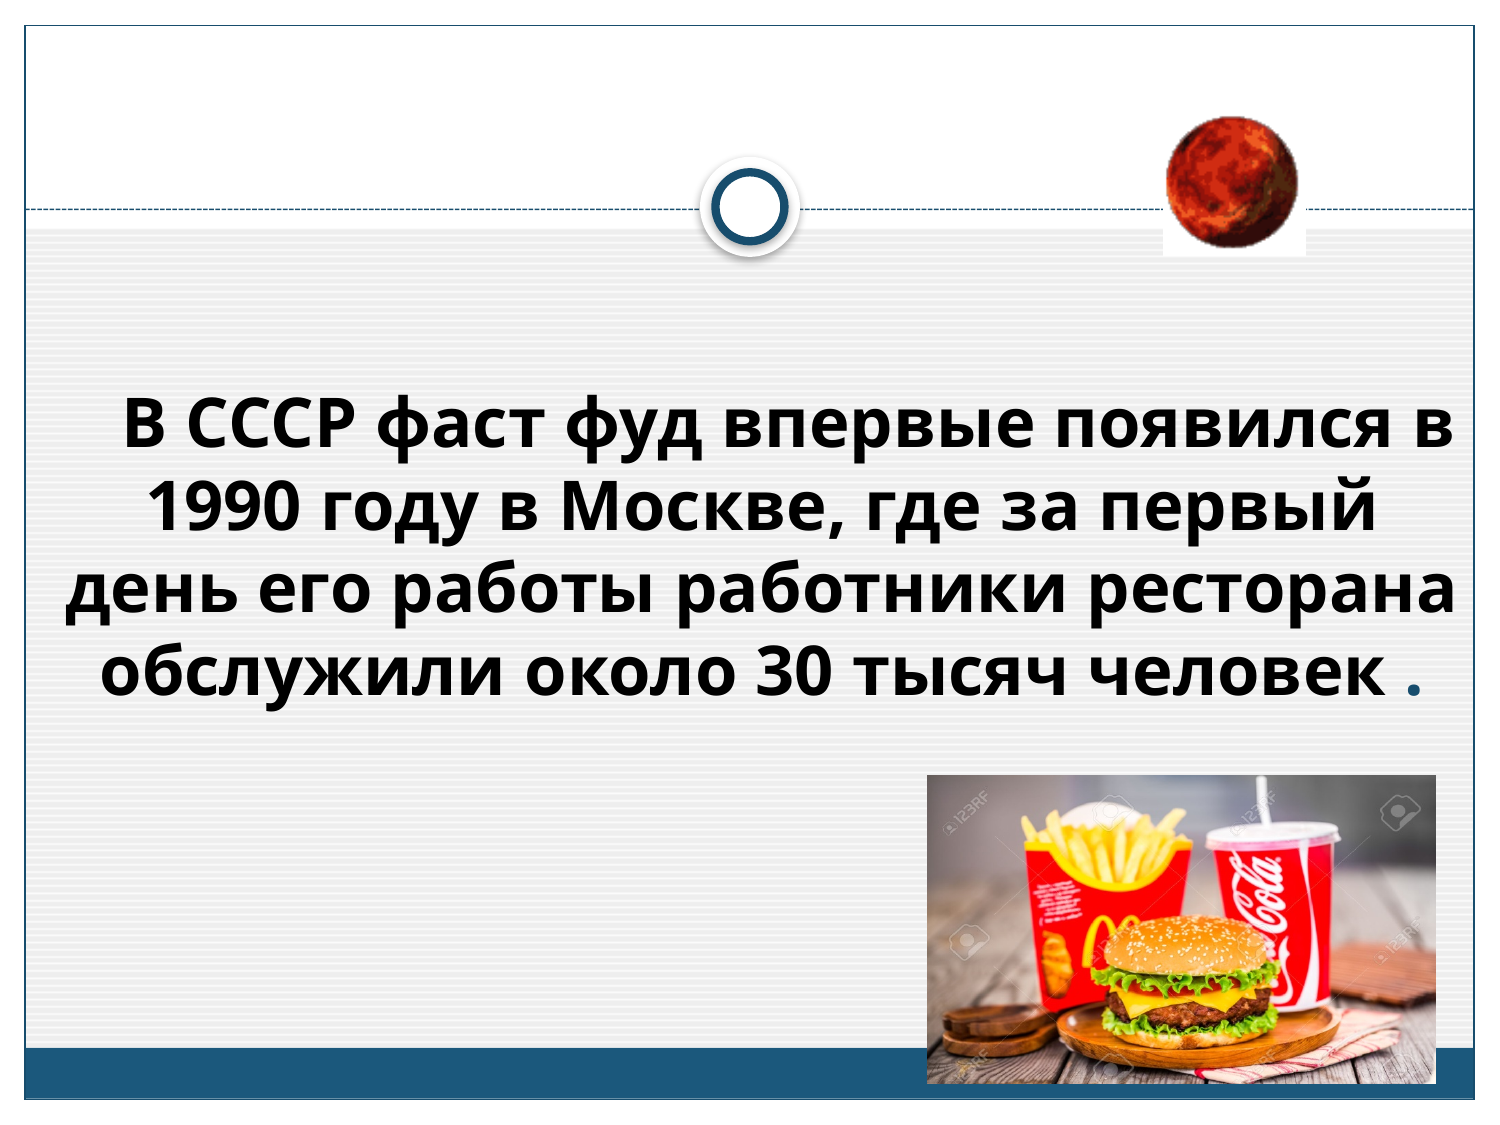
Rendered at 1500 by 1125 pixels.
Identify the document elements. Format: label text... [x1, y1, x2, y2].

title В СССР фаст фуд впервые появился в 1990 году в Москве, где за первый день его работы работники ресторана обслужили около 30 тысяч человек . [49, 219, 1475, 716]
picture [926, 774, 1436, 1084]
picture [1163, 113, 1306, 256]
